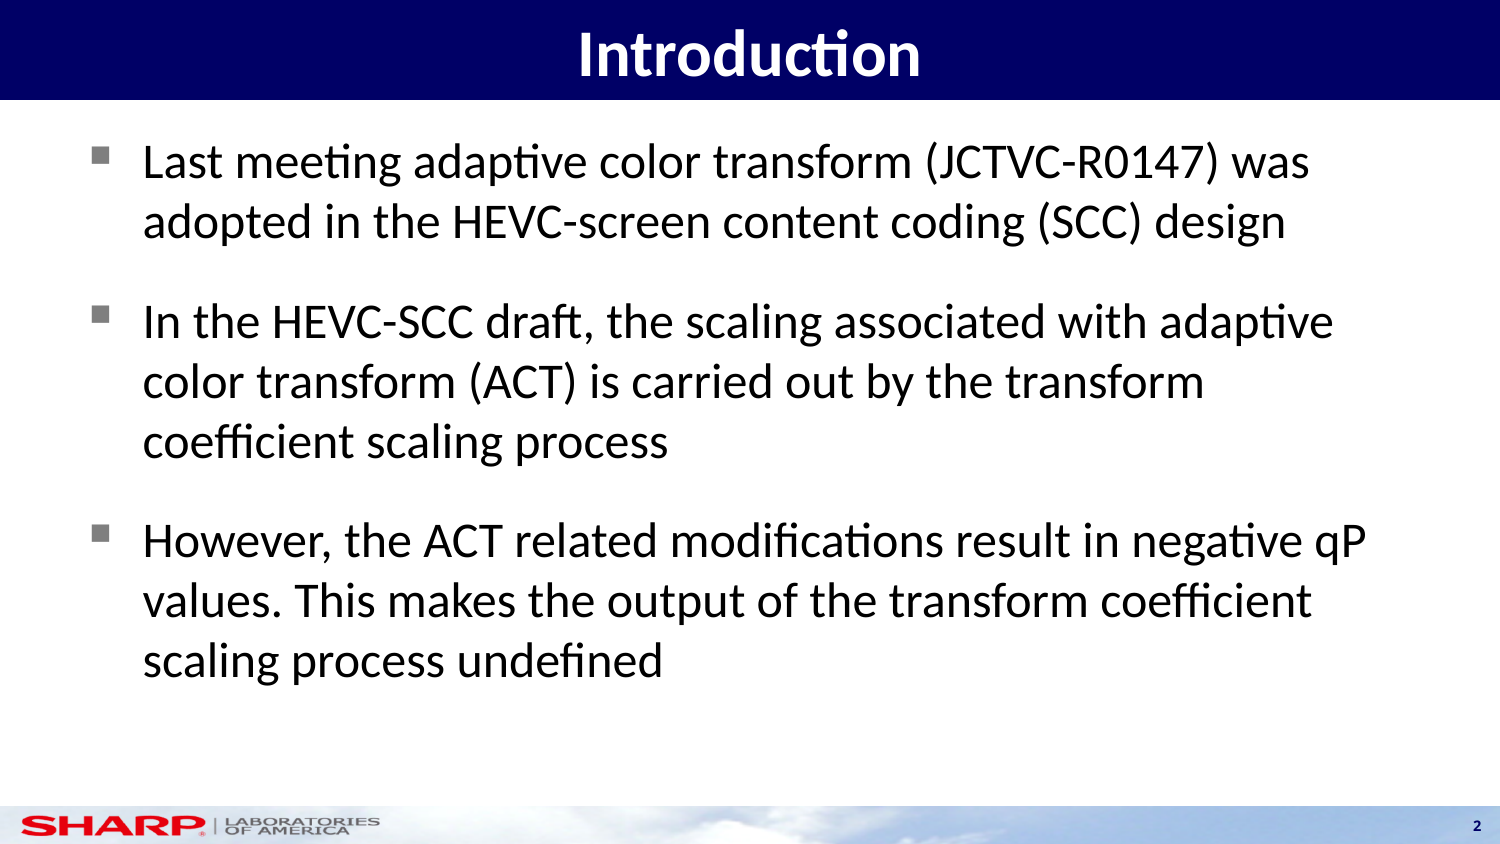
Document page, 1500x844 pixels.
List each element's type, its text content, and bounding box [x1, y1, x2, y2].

title Introduction [16, 0, 1484, 101]
picture [0, 806, 1500, 844]
list Last meeting adaptive color transform (JCTVC-R0147) was adopted in the HEVC-screen content coding (SCC) design In the HEVC-SCC draft, the scaling associated with adaptive color transform (ACT) is carried out by the transform coefficient scaling process However, the ACT related modifications result in negative qP values. This makes the output of the transform coefficient scaling process undefined [74, 121, 1413, 823]
